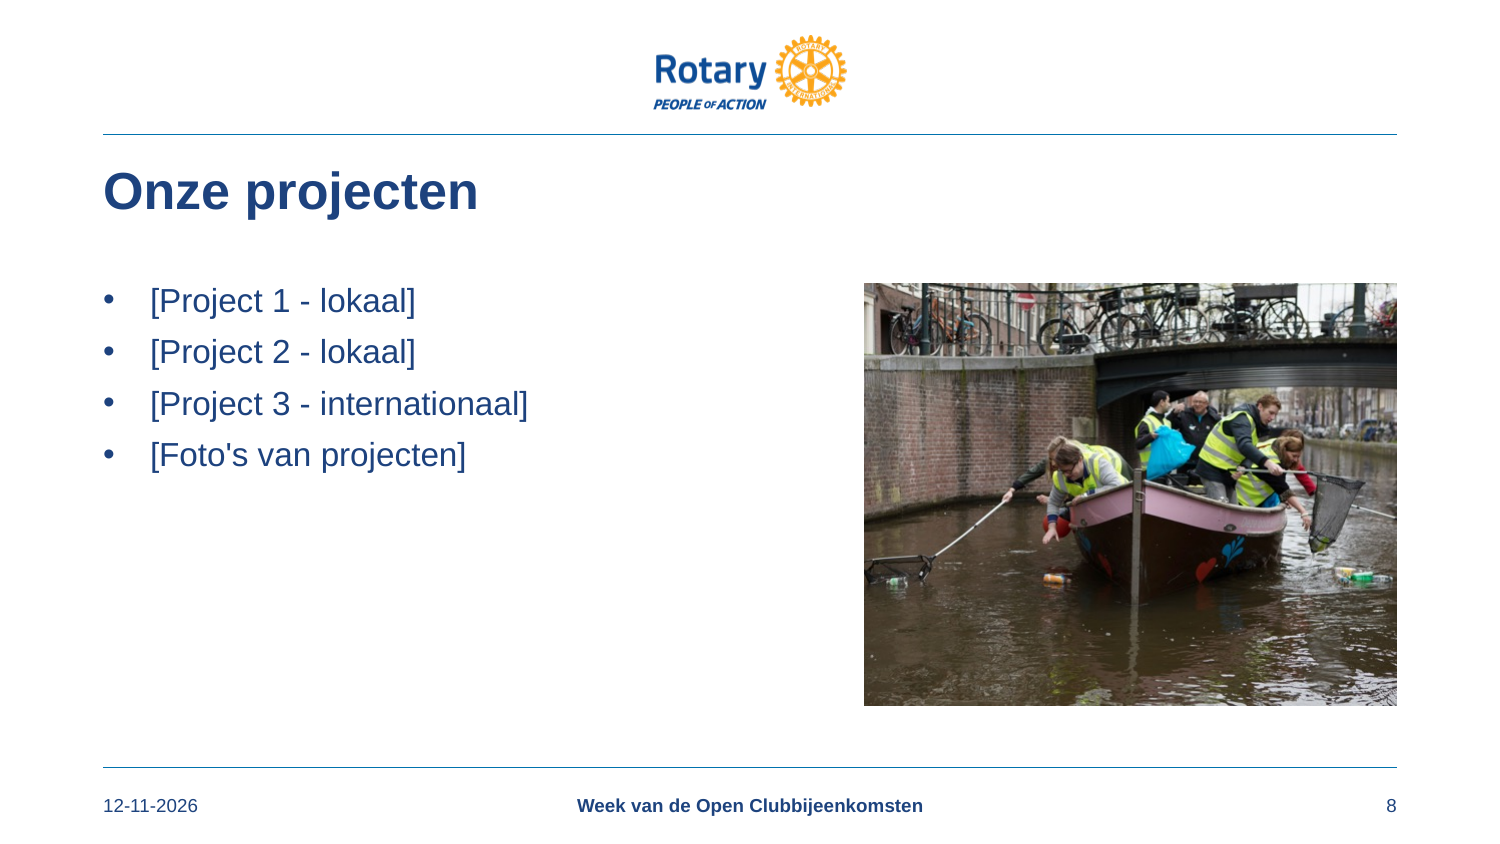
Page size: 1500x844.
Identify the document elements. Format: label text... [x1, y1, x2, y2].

title Onze projecten [103, 164, 1397, 264]
slide_number 8 [1059, 782, 1397, 827]
picture [653, 35, 847, 110]
list [Project 1 - lokaal] [Project 2 - lokaal] [Project 3 - internationaal] [Foto's van projecten] [103, 283, 846, 729]
picture [864, 283, 1397, 706]
footer Week van de Open Clubbijeenkomsten [496, 782, 1004, 827]
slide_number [103, 782, 441, 827]
